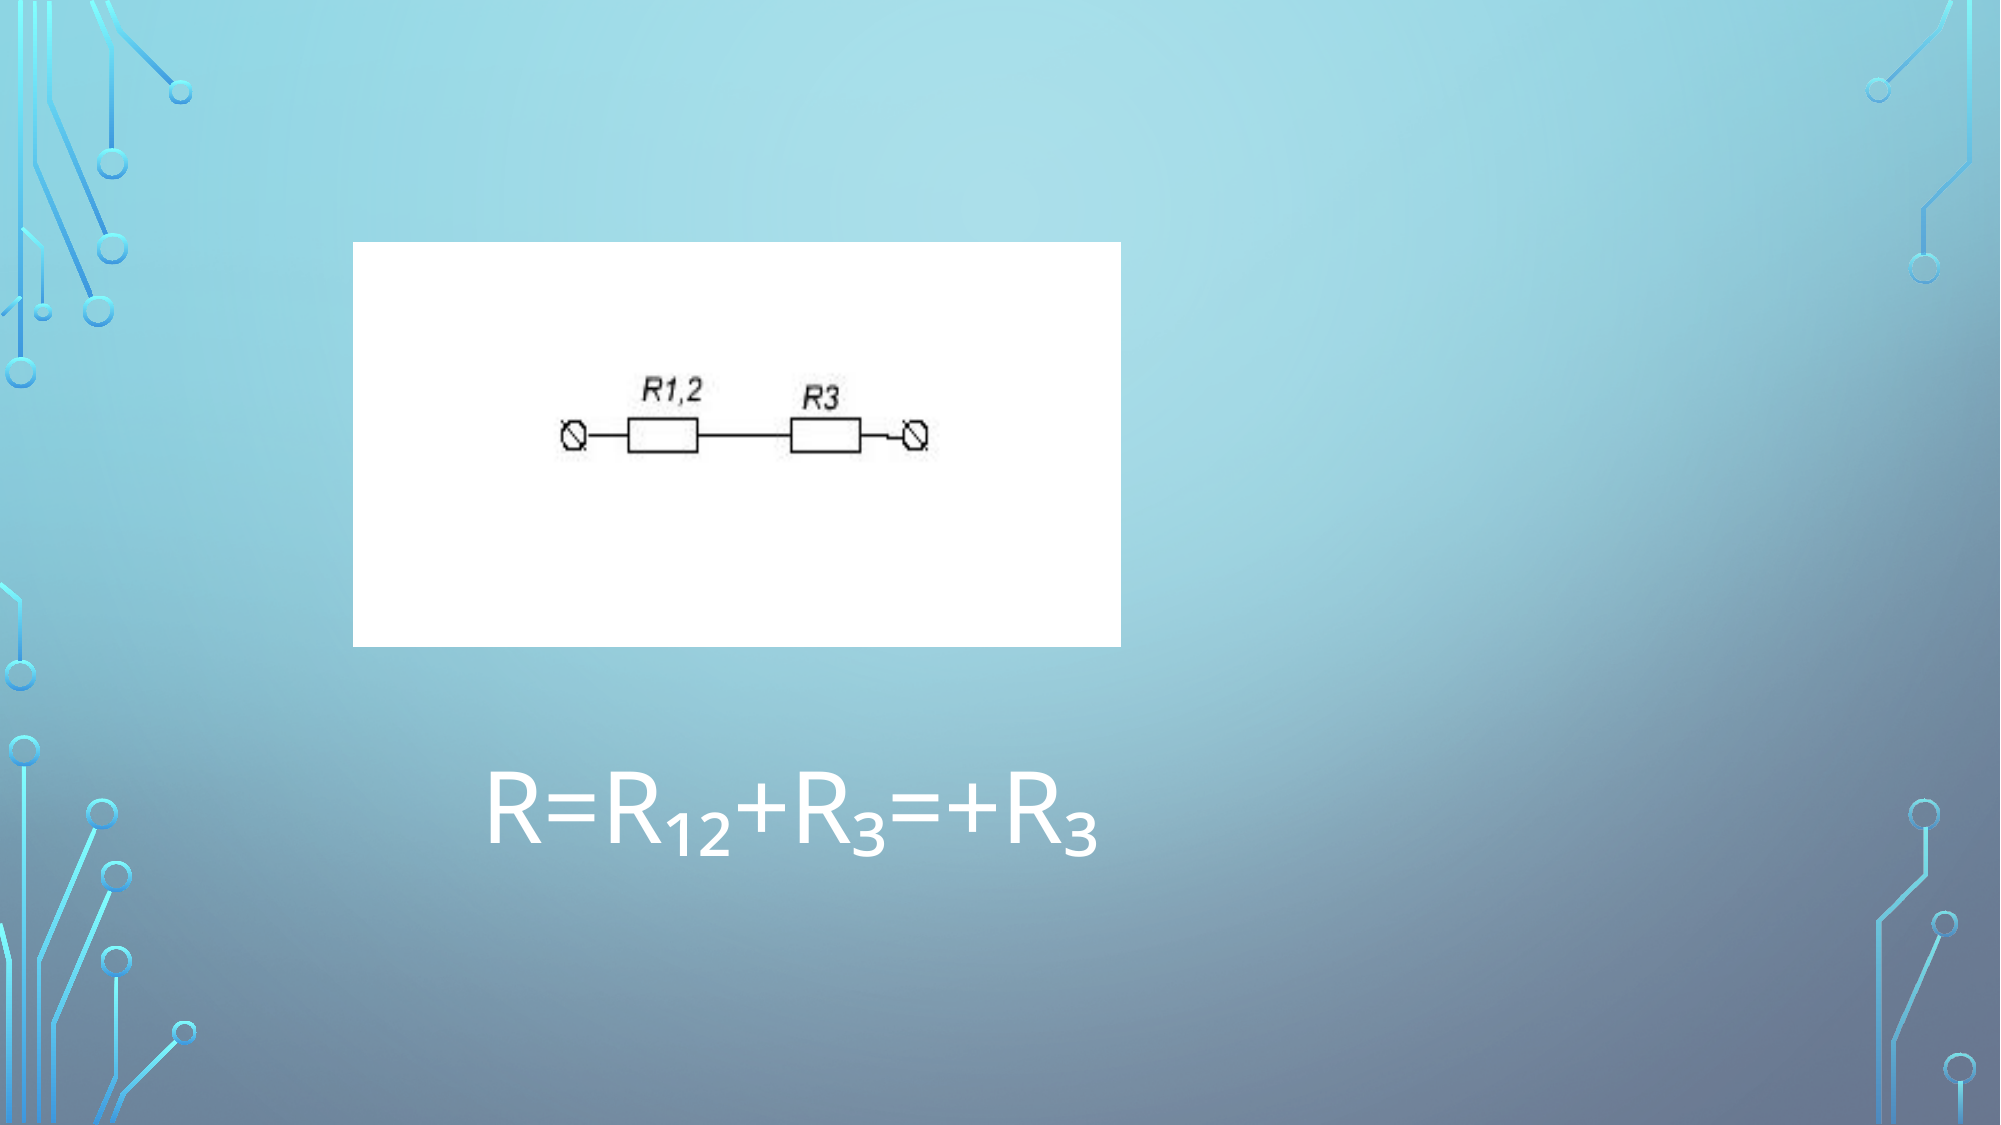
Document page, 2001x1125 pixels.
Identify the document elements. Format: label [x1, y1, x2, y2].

picture [353, 242, 1122, 647]
